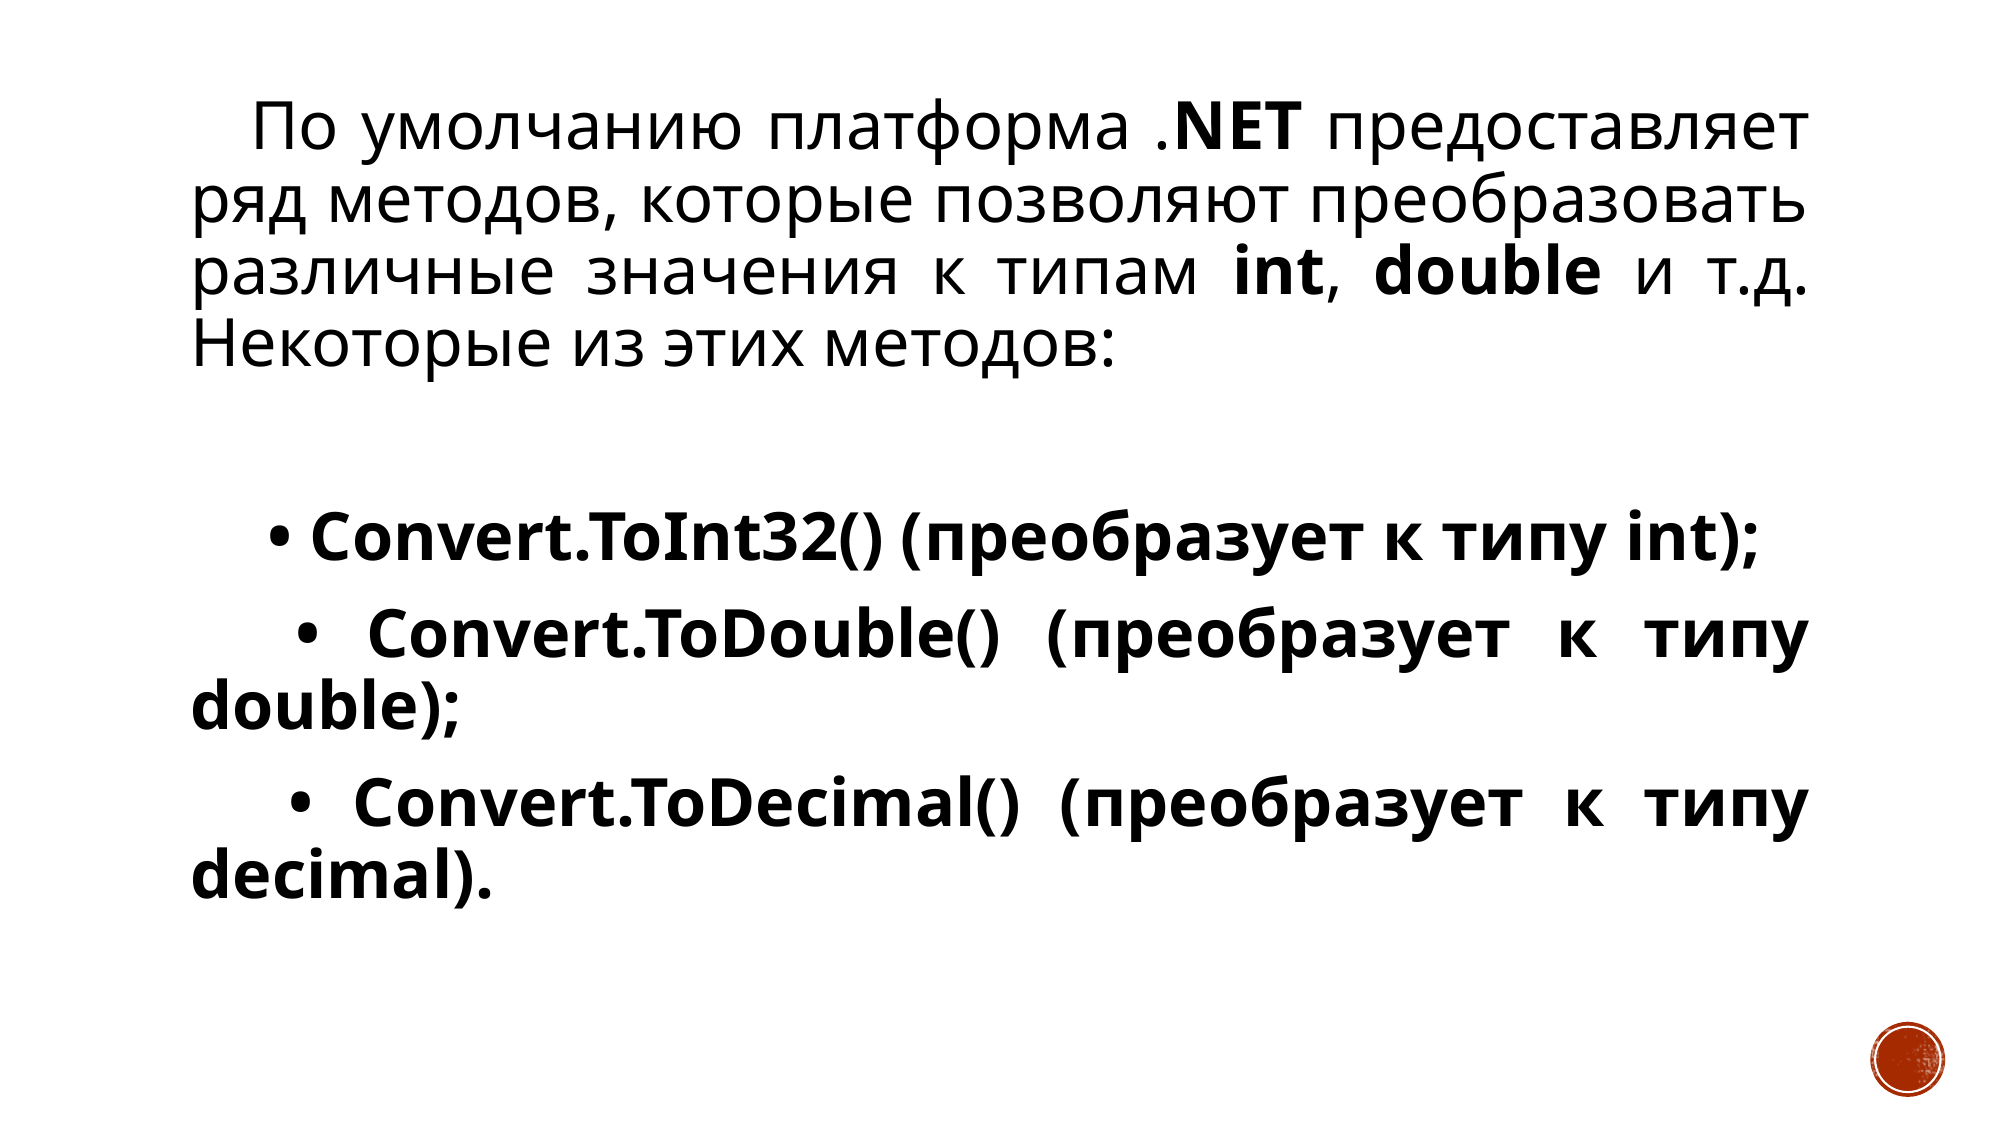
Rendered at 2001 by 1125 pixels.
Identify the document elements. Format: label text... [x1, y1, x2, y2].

list По умолчанию платформа .NET предоставляет ряд методов, которые позволяют преобразовать различные значения к типам int, double и т.д. Некоторые из этих методов: • Convert.ToInt32() (преобразует к типу int); • Convert.ToDouble() (преобразует к типу double); • Convert.ToDecimal() (преобразует к типу decimal). [175, 84, 1826, 1013]
